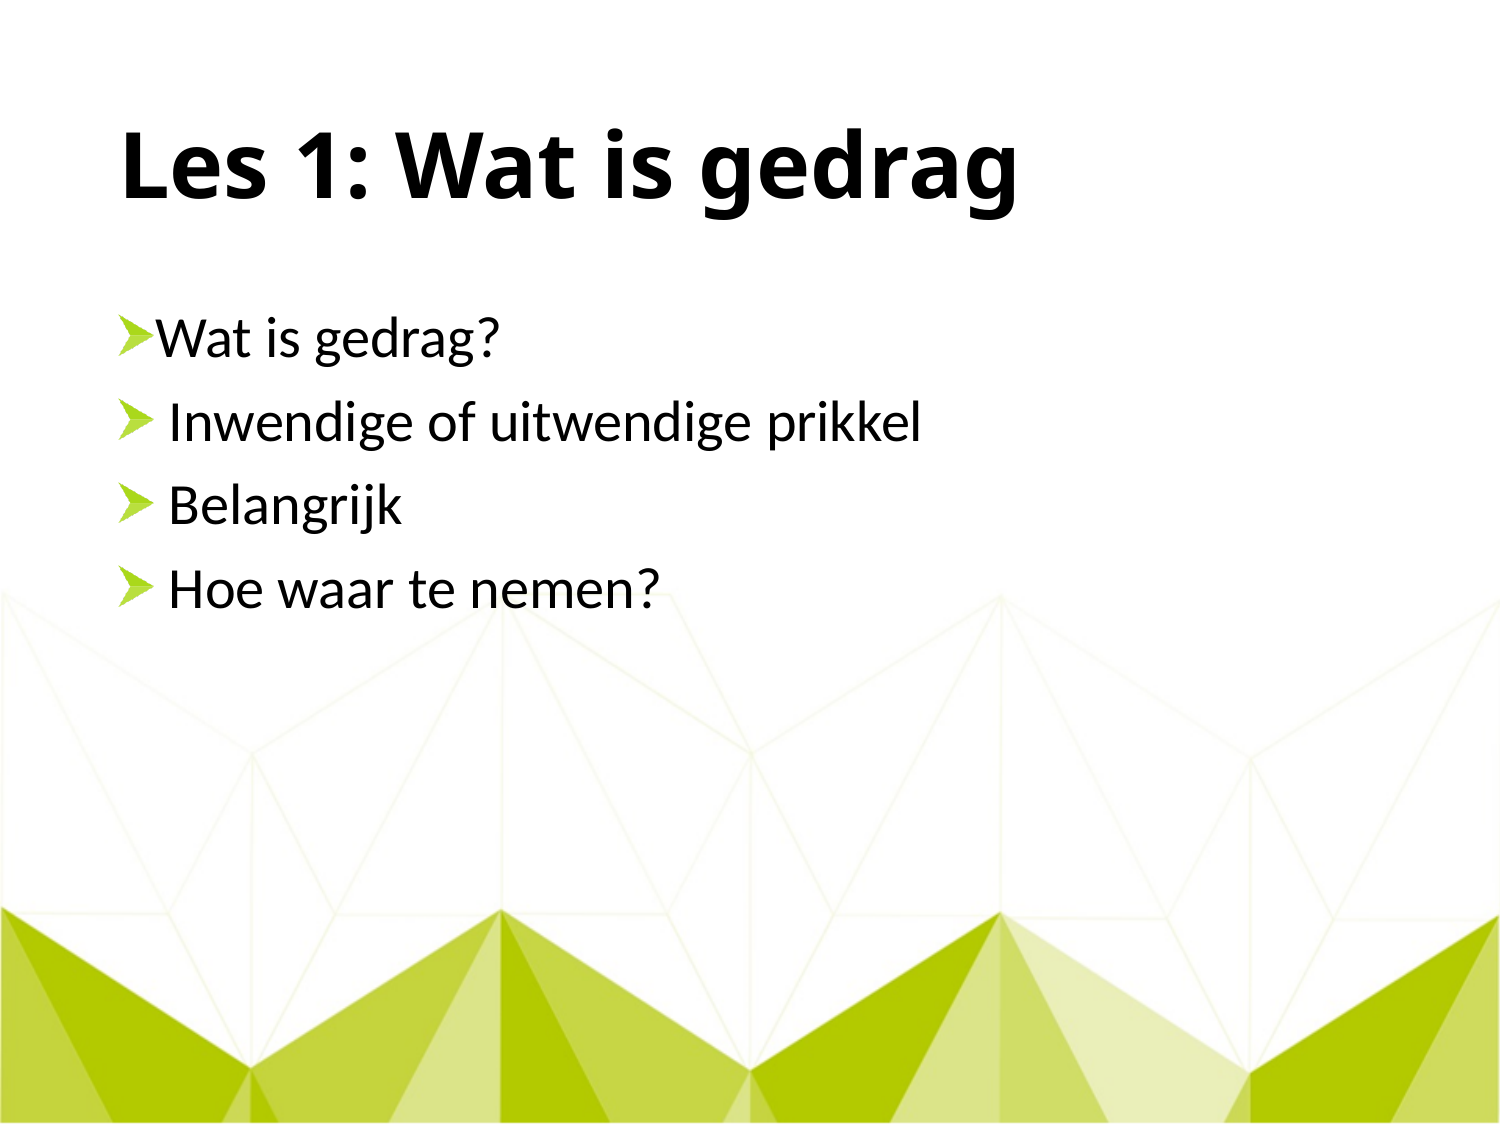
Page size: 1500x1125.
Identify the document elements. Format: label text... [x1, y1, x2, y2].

picture [0, 0, 1500, 1125]
title Les 1: Wat is gedrag [103, 59, 1397, 278]
list Wat is gedrag? Inwendige of uitwendige prikkel Belangrijk Hoe waar te nemen? [103, 299, 1397, 1014]
